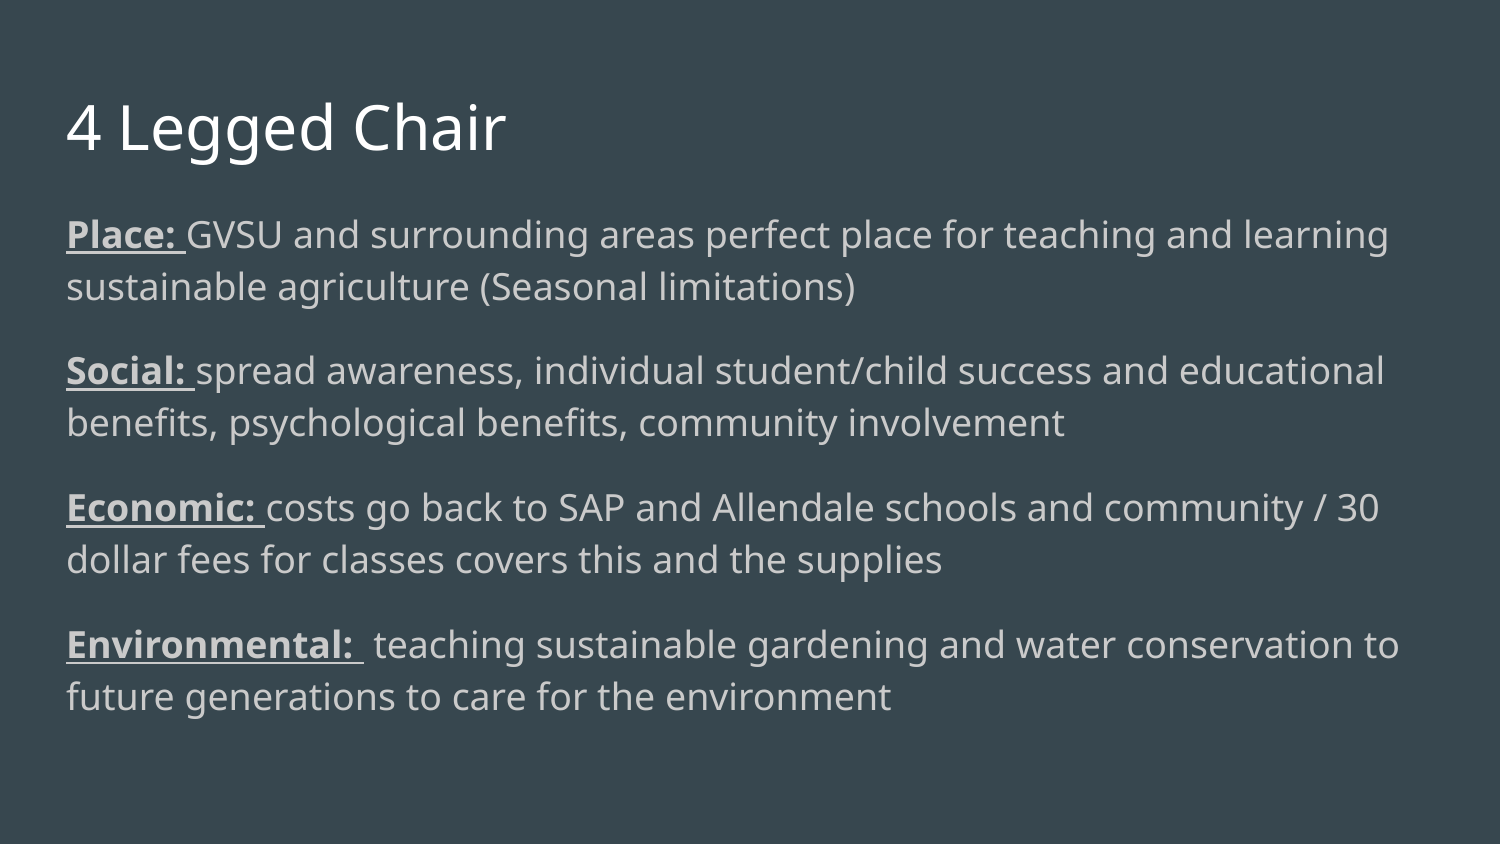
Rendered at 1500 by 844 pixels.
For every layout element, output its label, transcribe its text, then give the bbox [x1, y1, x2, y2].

list Place: GVSU and surrounding areas perfect place for teaching and learning sustainable agriculture (Seasonal limitations) Social: spread awareness, individual student/child success and educational benefits, psychological benefits, community involvement Economic: costs go back to SAP and Allendale schools and community / 30 dollar fees for classes covers this and the supplies Environmental: teaching sustainable gardening and water conservation to future generations to care for the environment [51, 189, 1449, 750]
title 4 Legged Chair [51, 72, 1449, 167]
